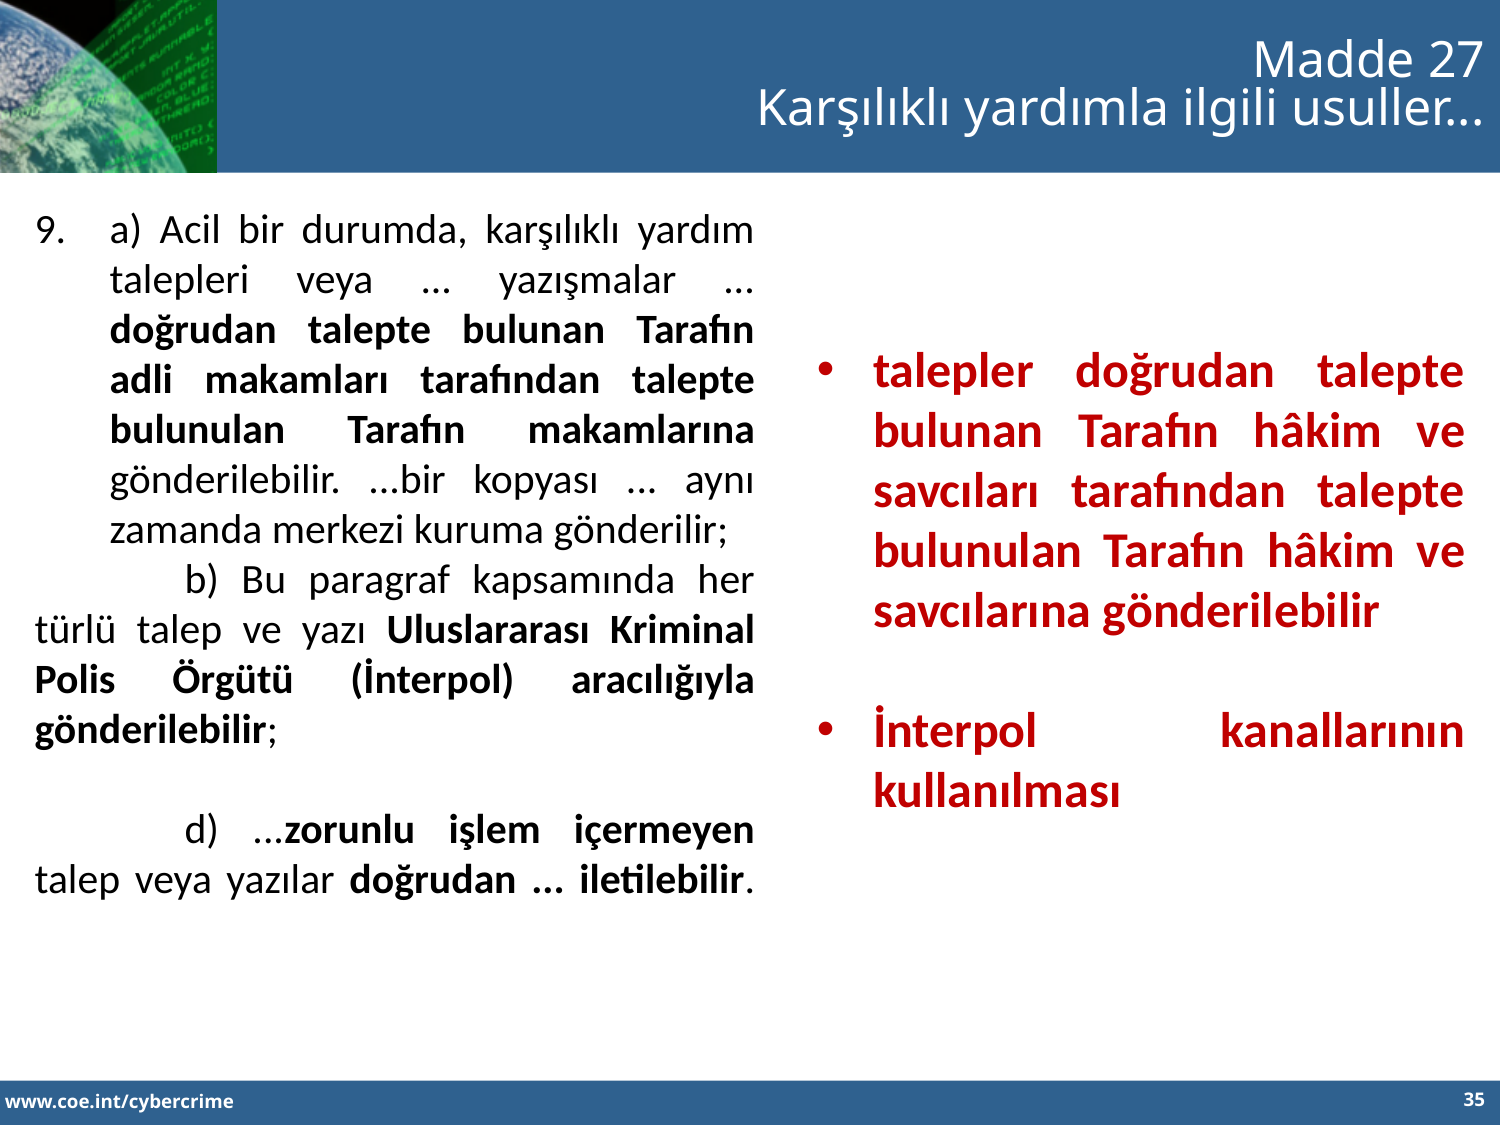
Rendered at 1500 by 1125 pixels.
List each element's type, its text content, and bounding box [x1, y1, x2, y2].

text_box Madde 27 Karşılıklı yardımla ilgili usuller... [274, 11, 1500, 164]
text_box a) Acil bir durumda, karşılıklı yardım talepleri veya ... yazışmalar ... doğrudan talepte bulunan Tarafın adli makamları tarafından talepte bulunulan Tarafın makamlarına gönderilebilir. ...bir kopyası ... aynı zamanda merkezi kuruma gönderilir; b) Bu paragraf kapsamında her türlü talep ve yazı Uluslararası Kriminal Polis Örgütü (İnterpol) aracılığıyla gönderilebilir; d) ...zorunlu işlem içermeyen talep veya yazılar doğrudan ... iletilebilir. [19, 194, 770, 1010]
picture [0, 1, 217, 173]
text_box talepler doğrudan talepte bulunan Tarafın hâkim ve savcıları tarafından talepte bulunulan Tarafın hâkim ve savcılarına gönderilebilir İnterpol kanallarının kullanılması [802, 330, 1480, 826]
slide_number 35 [1149, 1079, 1500, 1125]
